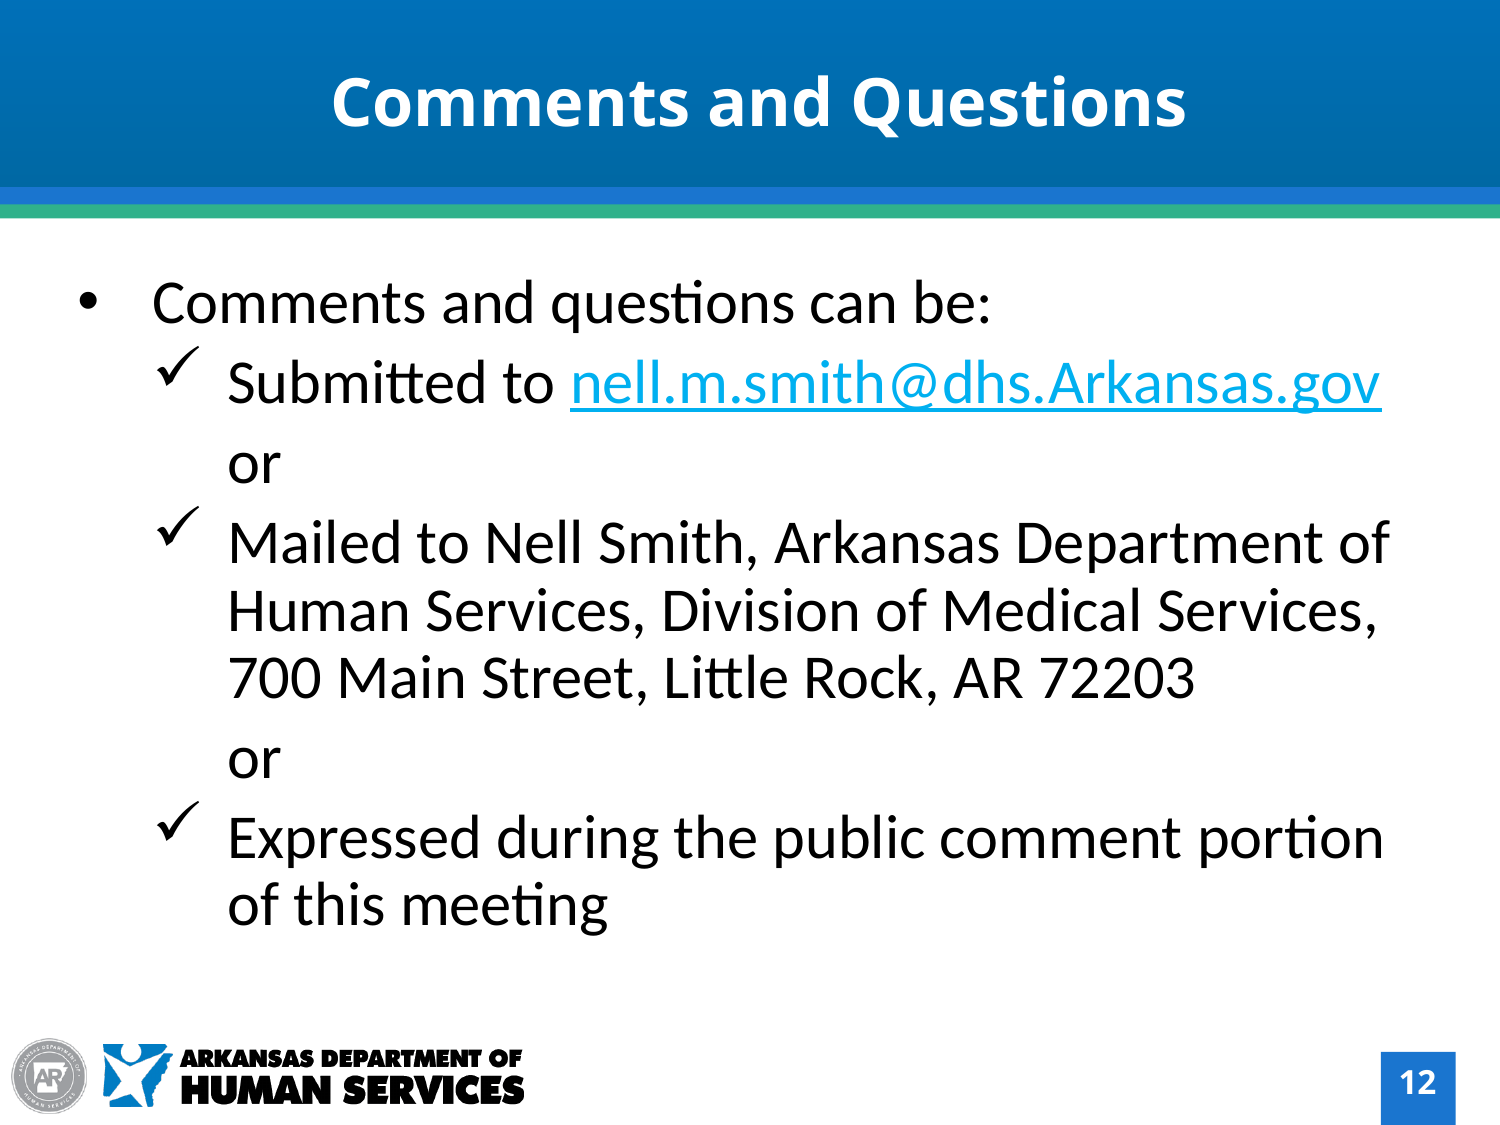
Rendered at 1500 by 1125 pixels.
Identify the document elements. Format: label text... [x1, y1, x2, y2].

text_box Comments and questions can be: Submitted to nell.m.smith@dhs.Arkansas.gov or Mailed to Nell Smith, Arkansas Department of Human Services, Division of Medical Services, 700 Main Street, Little Rock, AR 72203 or Expressed during the public comment portion of this meeting [62, 262, 1438, 1010]
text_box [0, 0, 1500, 219]
picture [103, 1044, 524, 1107]
picture [11, 1038, 87, 1114]
